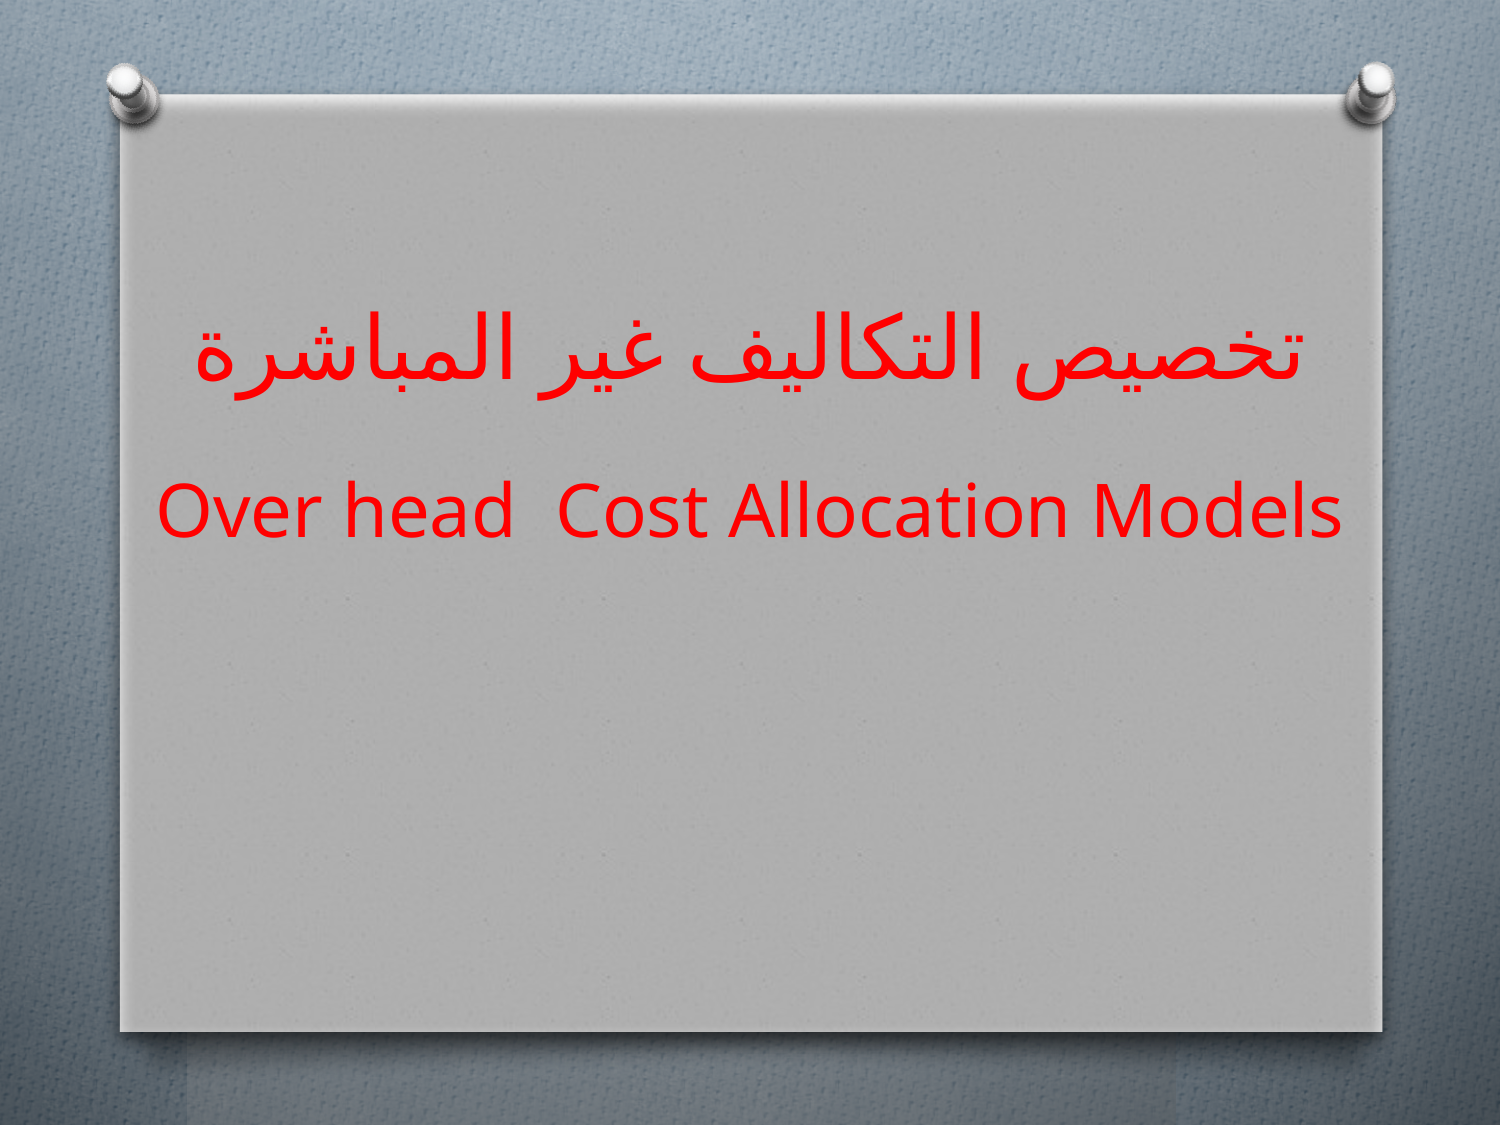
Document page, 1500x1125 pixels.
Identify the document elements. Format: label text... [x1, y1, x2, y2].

title تخصيص التكاليف غير المباشرة [171, 231, 1329, 456]
picture [75, 29, 198, 153]
picture [1317, 35, 1439, 156]
list Over head Cost Allocation Models [123, 456, 1376, 646]
